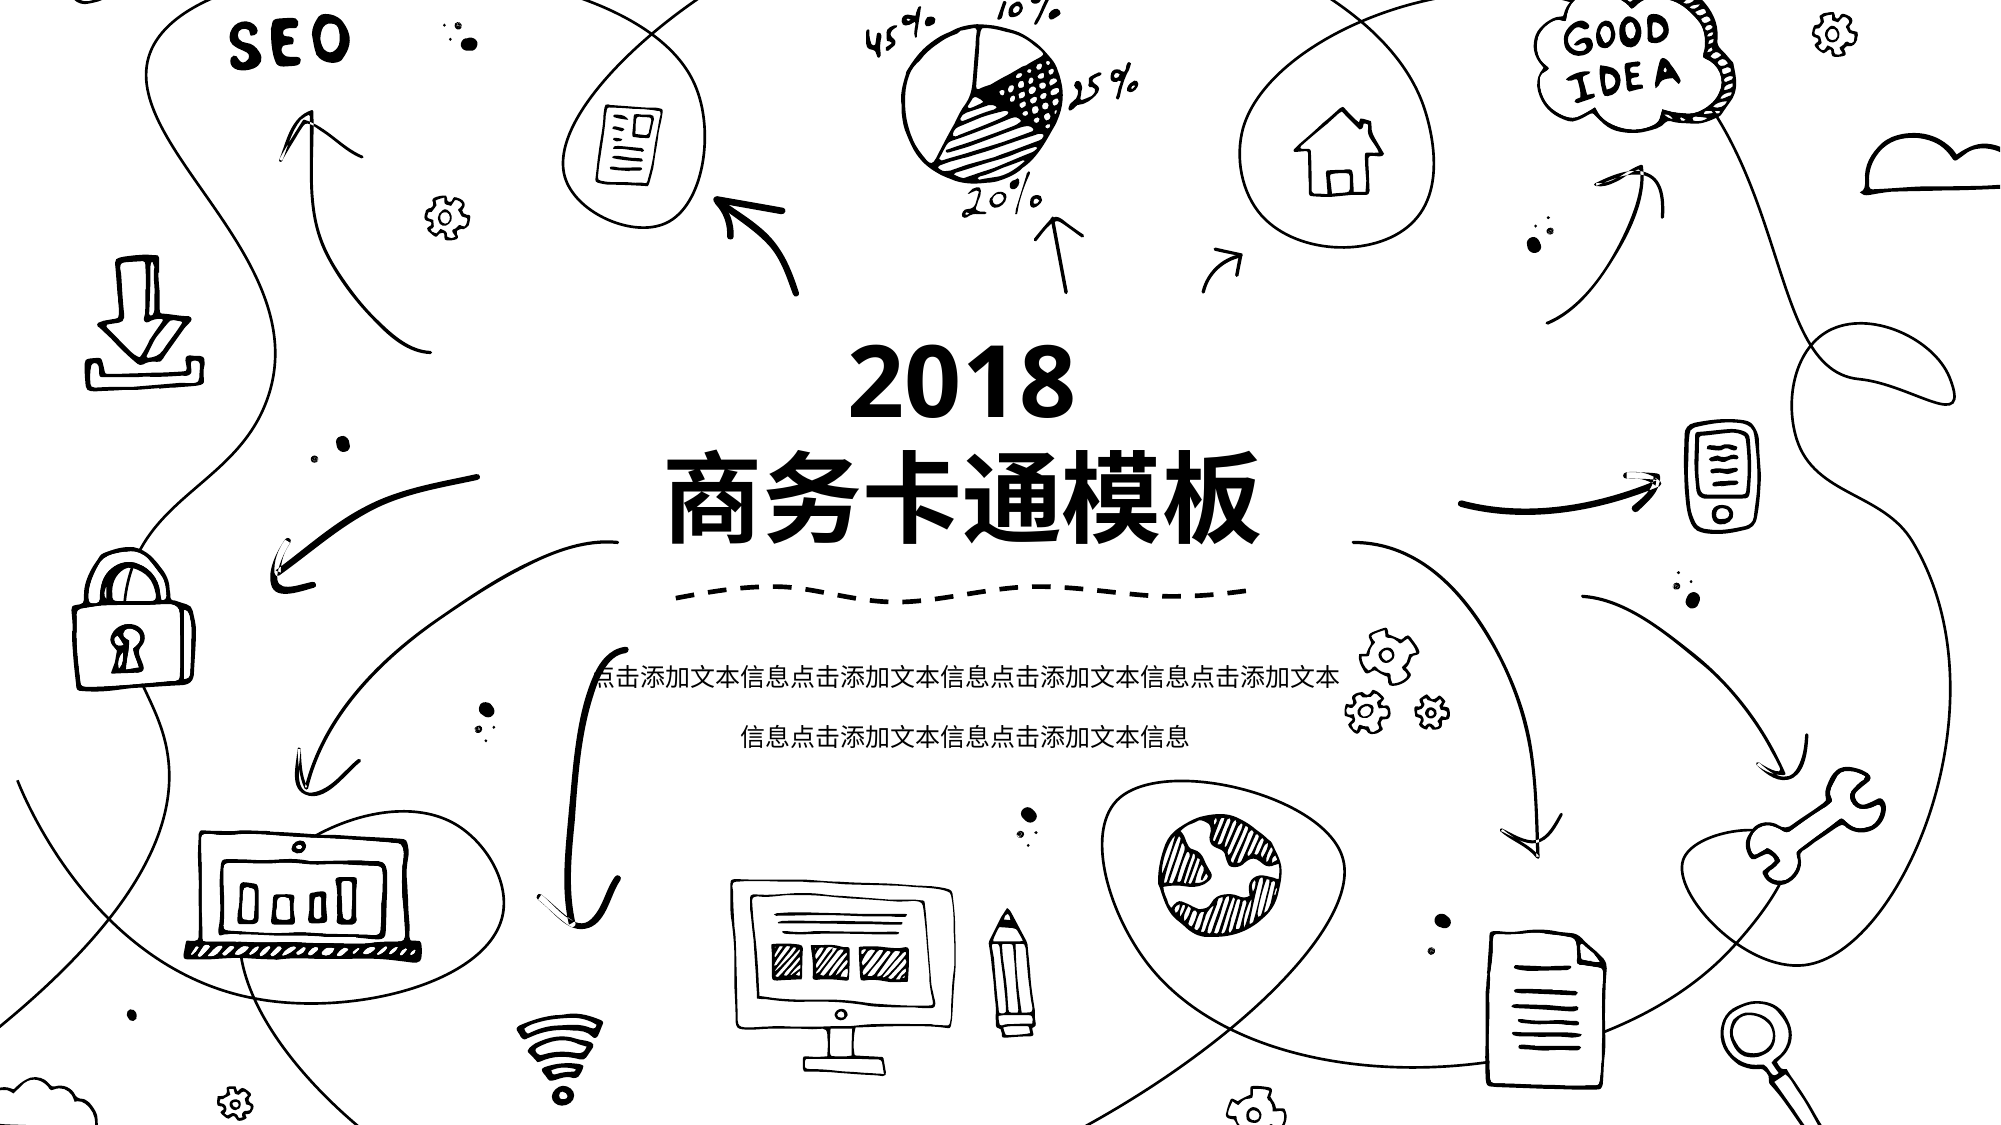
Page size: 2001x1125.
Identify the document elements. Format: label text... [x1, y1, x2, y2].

text_box 2018 [832, 310, 1092, 446]
text_box 点击添加文本信息点击添加文本信息点击添加文本信息点击添加文本信息点击添加文本信息点击添加文本信息 [574, 623, 1357, 759]
text_box 商务卡通模板 [647, 428, 1278, 564]
text_box [675, 585, 1249, 604]
